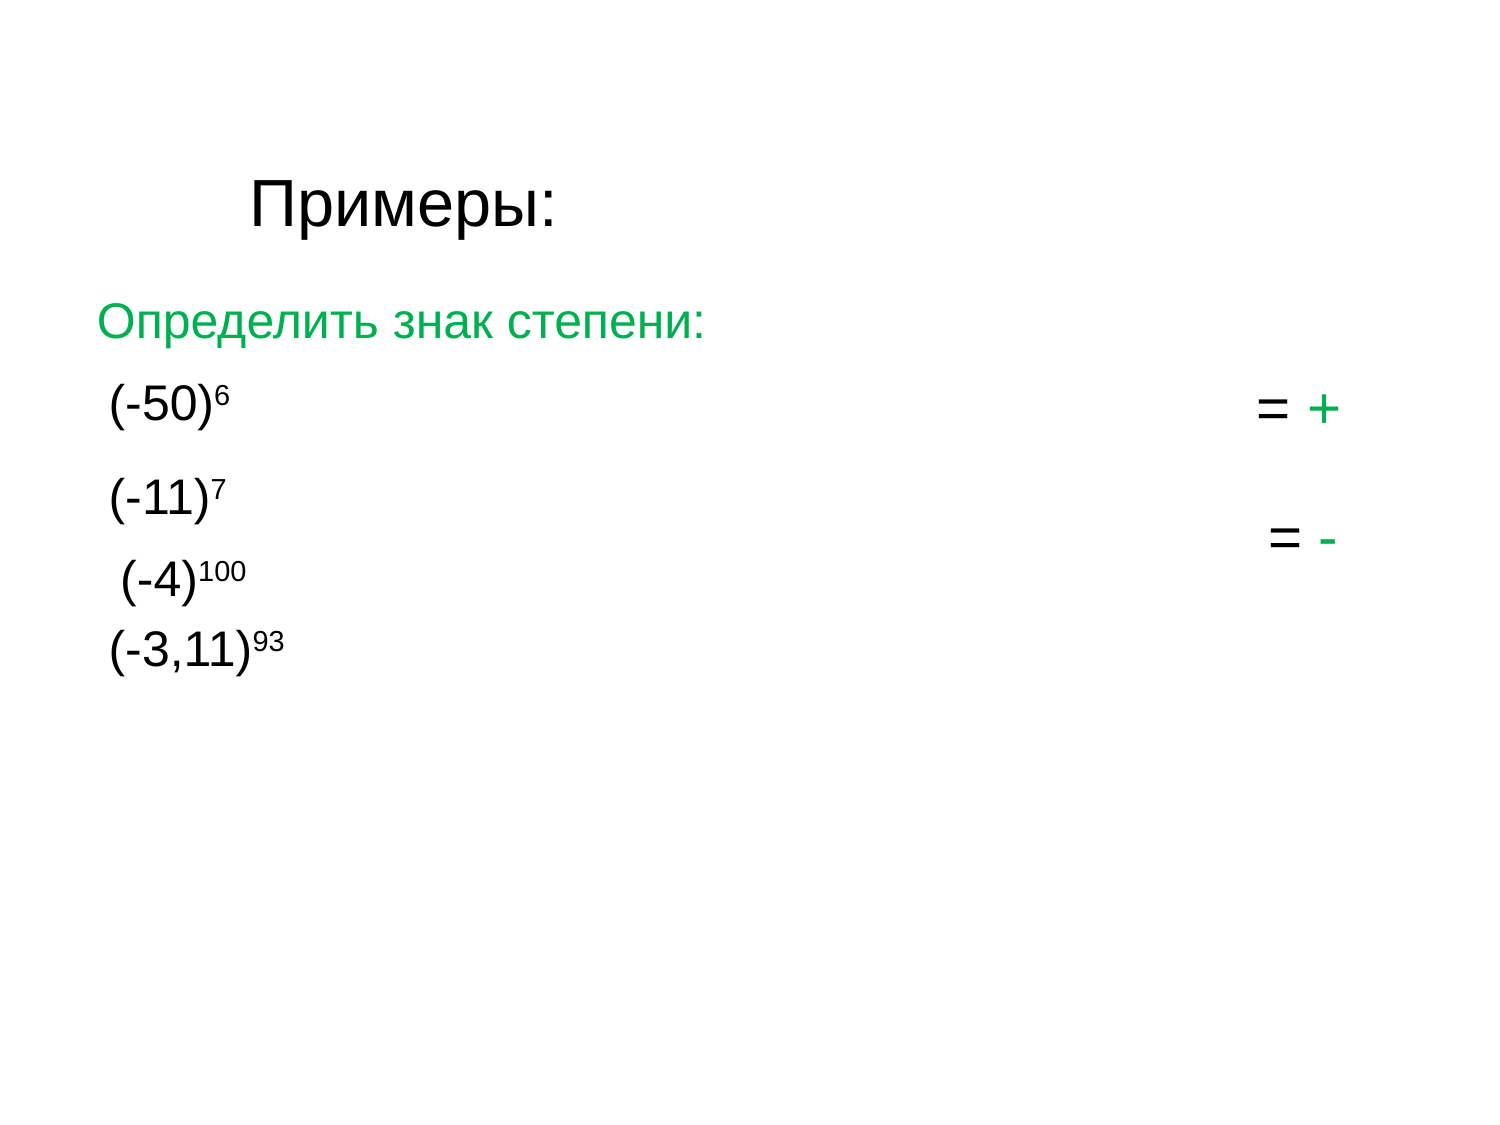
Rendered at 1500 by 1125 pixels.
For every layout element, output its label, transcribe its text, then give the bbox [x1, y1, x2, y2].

text_box (-4)100 [105, 538, 586, 609]
text_box = + [1242, 363, 1430, 448]
text_box = - [1253, 492, 1500, 577]
text_box (-11)7 [93, 456, 504, 532]
text_box Примеры: [234, 152, 1372, 247]
text_box (-50)6 [93, 363, 715, 438]
text_box Определить знак степени: [82, 281, 1067, 356]
text_box (-3,11)93 [93, 609, 1079, 685]
